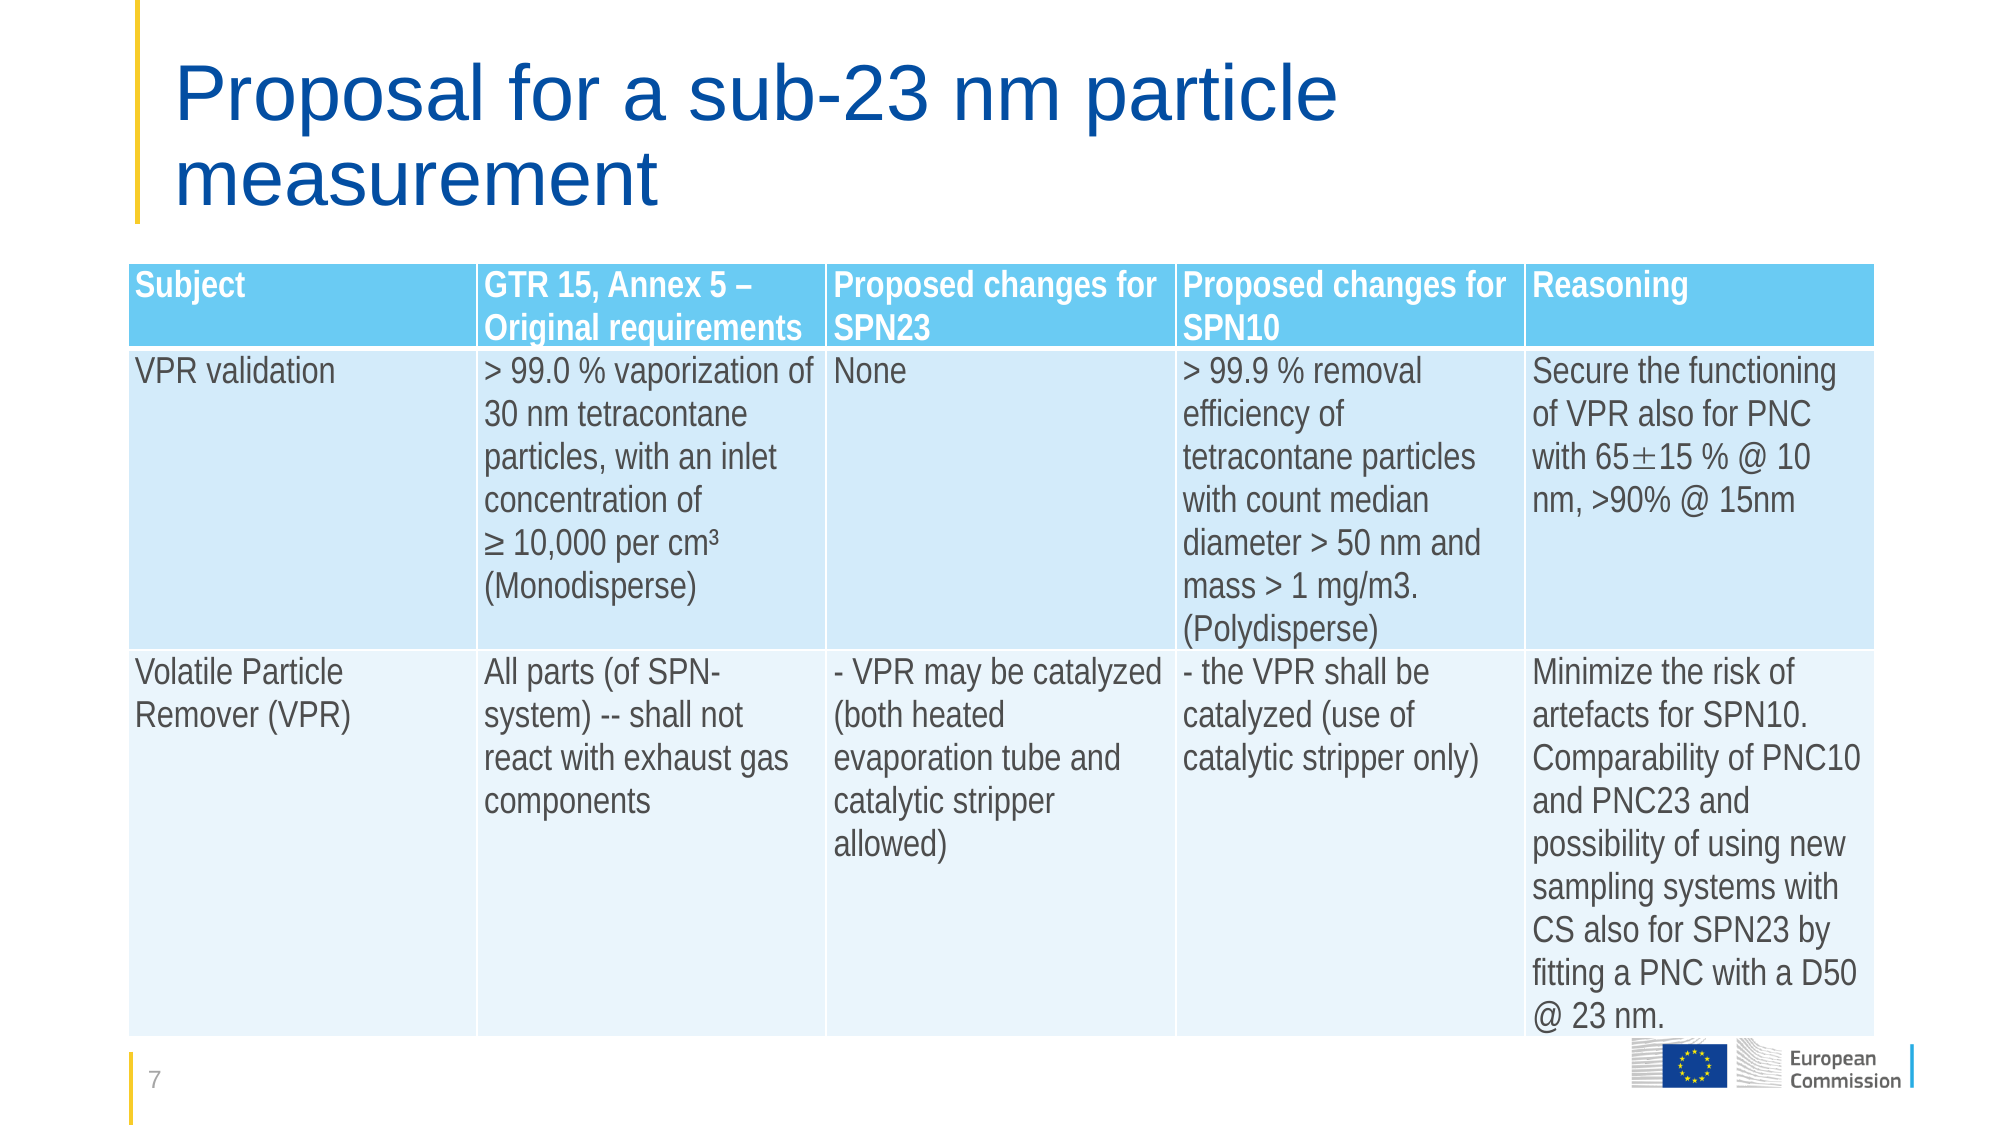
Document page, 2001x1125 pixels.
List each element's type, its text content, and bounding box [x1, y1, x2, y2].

table_cell - the VPR shall be catalyzed (use of catalytic stripper only) [1177, 651, 1524, 1036]
table_cell - VPR may be catalyzed (both heated evaporation tube and catalytic stripper allowed) [827, 651, 1175, 1036]
table_cell VPR validation [129, 351, 476, 649]
table_header Proposed changes for SPN10 [1177, 264, 1524, 346]
table_header Reasoning [1526, 264, 1874, 346]
table_cell All parts (of SPN-system) -- shall not react with exhaust gas components [478, 651, 825, 1036]
table_cell Minimize the risk of artefacts for SPN10. Comparability of PNC10 and PNC23 and possibility of using new sampling systems with CS also for SPN23 by fitting a PNC with a D50 @ 23 nm. [1526, 651, 1874, 1036]
title Proposal for a sub-23 nm particle measurement [159, 94, 1843, 223]
table_cell Volatile Particle Remover (VPR) [129, 651, 476, 1036]
table_header Proposed changes for SPN23 [827, 264, 1175, 346]
table_cell None [827, 351, 1175, 649]
table_cell Secure the functioning of VPR also for PNC with 6515 % @ 10 nm, >90% @ 15nm [1526, 351, 1874, 649]
table_cell > 99.0 % vaporization of 30 nm tetracontane particles, with an inlet concentration of ≥ 10,000 per cm³ (Monodisperse) [478, 351, 825, 649]
table_cell > 99.9 % removal efficiency of tetracontane particles with count median diameter > 50 nm and mass > 1 mg/m3. (Polydisperse) [1177, 351, 1524, 649]
table_header GTR 15, Annex 5 – Original requirements [478, 264, 825, 346]
picture [1631, 1013, 1915, 1091]
table_header Subject [129, 264, 476, 346]
